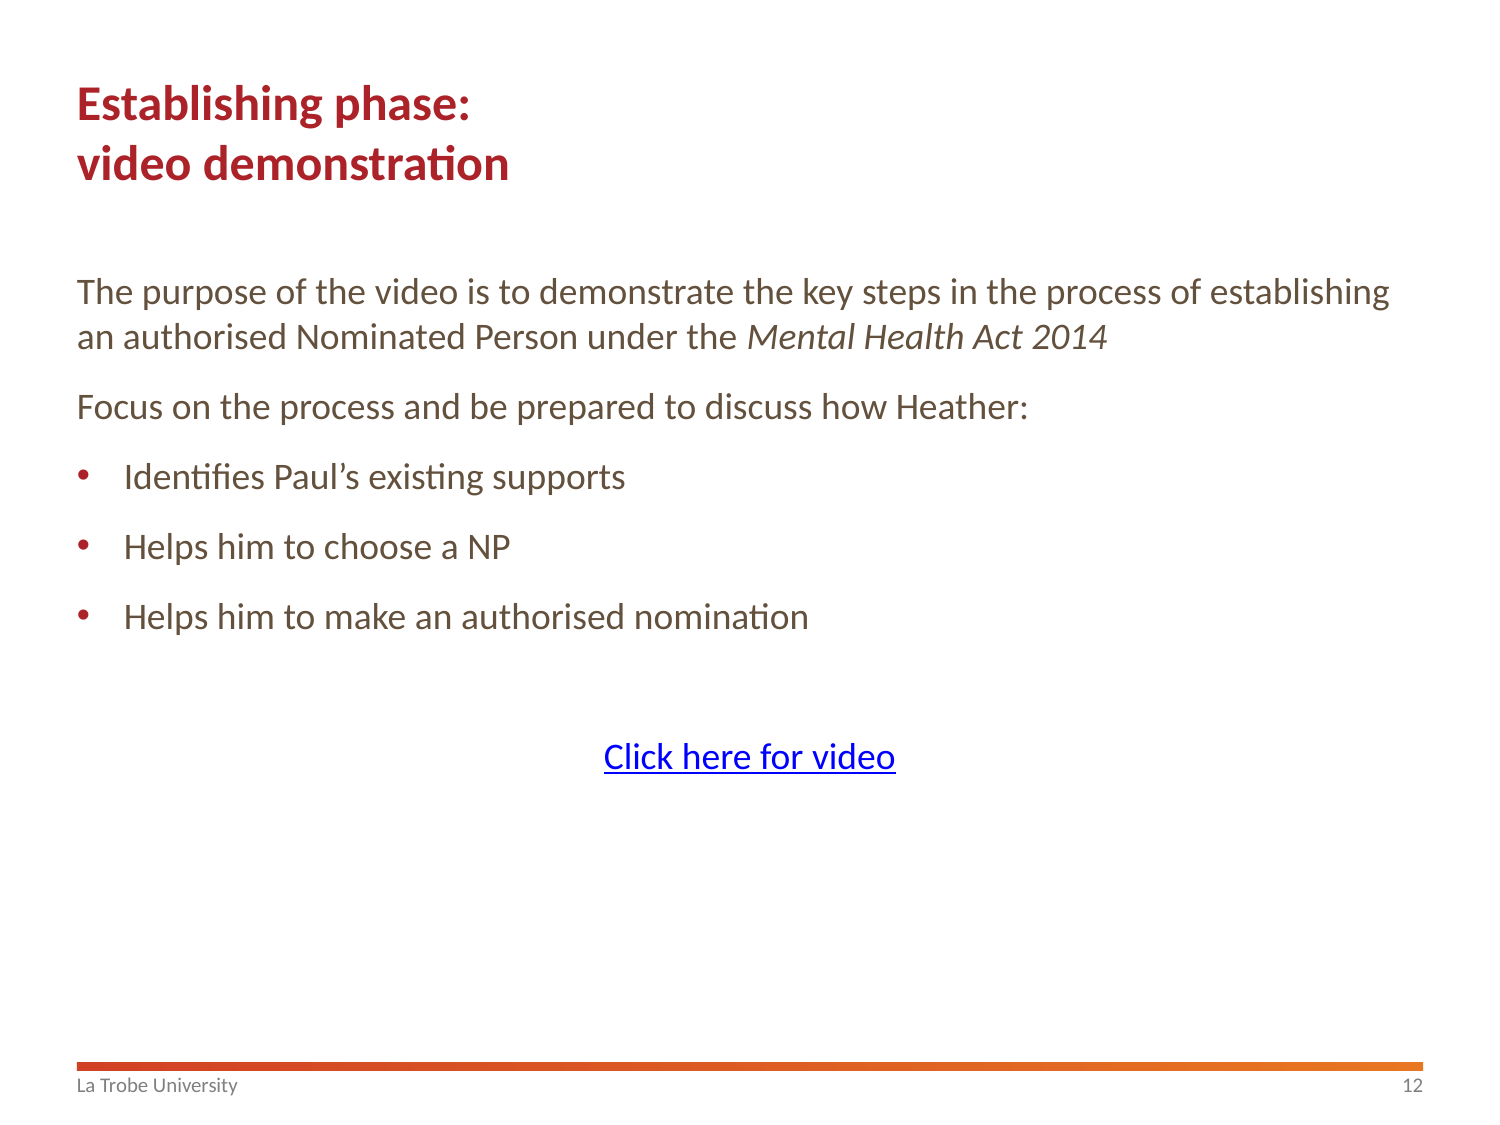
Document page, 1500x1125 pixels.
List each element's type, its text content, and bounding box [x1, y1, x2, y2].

title Establishing phase: video demonstration [76, 70, 1424, 209]
list The purpose of the video is to demonstrate the key steps in the process of establishing an authorised Nominated Person under the Mental Health Act 2014 Focus on the process and be prepared to discuss how Heather: Identifies Paul’s existing supports Helps him to choose a NP Helps him to make an authorised nomination Click here for video [76, 266, 1424, 788]
